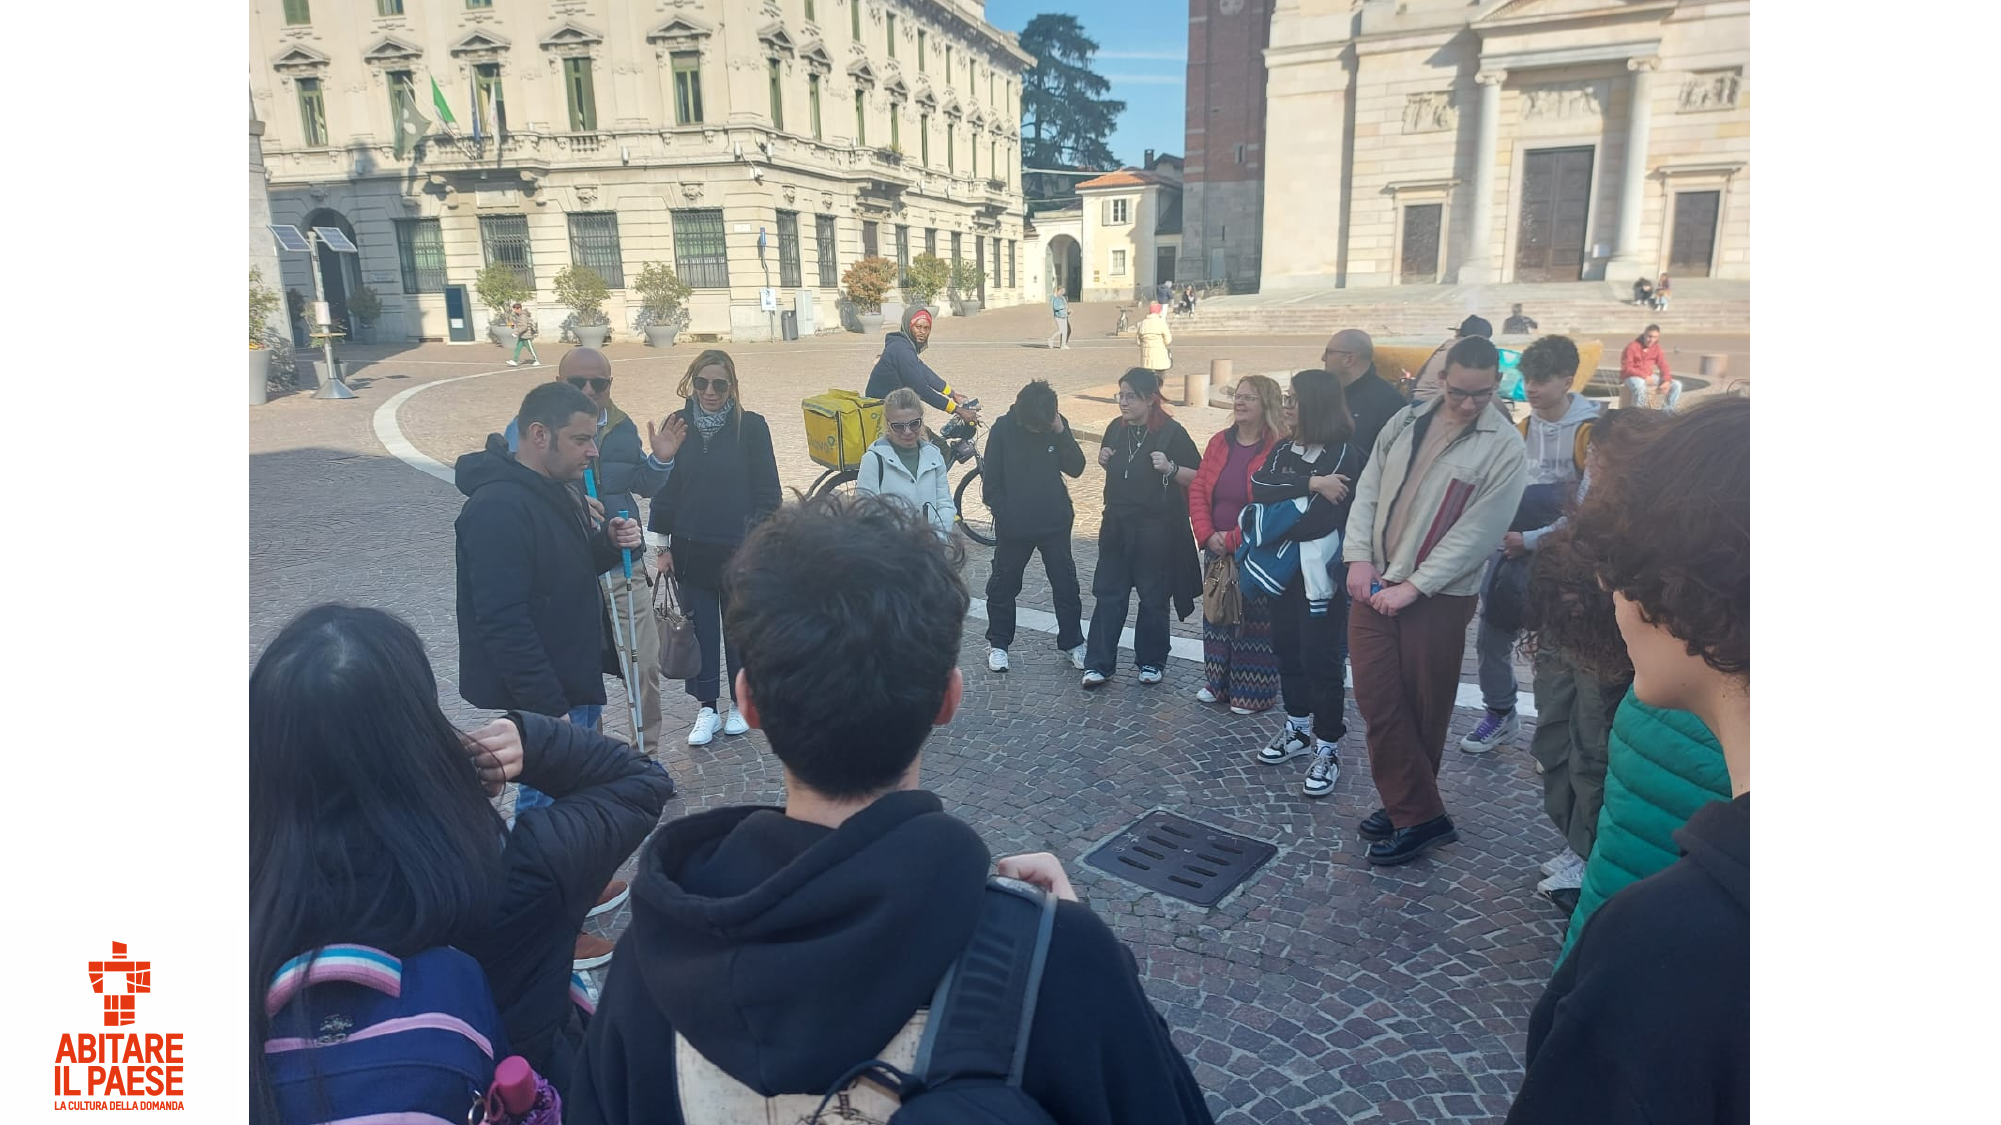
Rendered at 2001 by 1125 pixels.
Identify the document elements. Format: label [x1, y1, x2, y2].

picture [249, 0, 1751, 1125]
picture [0, 922, 238, 1125]
